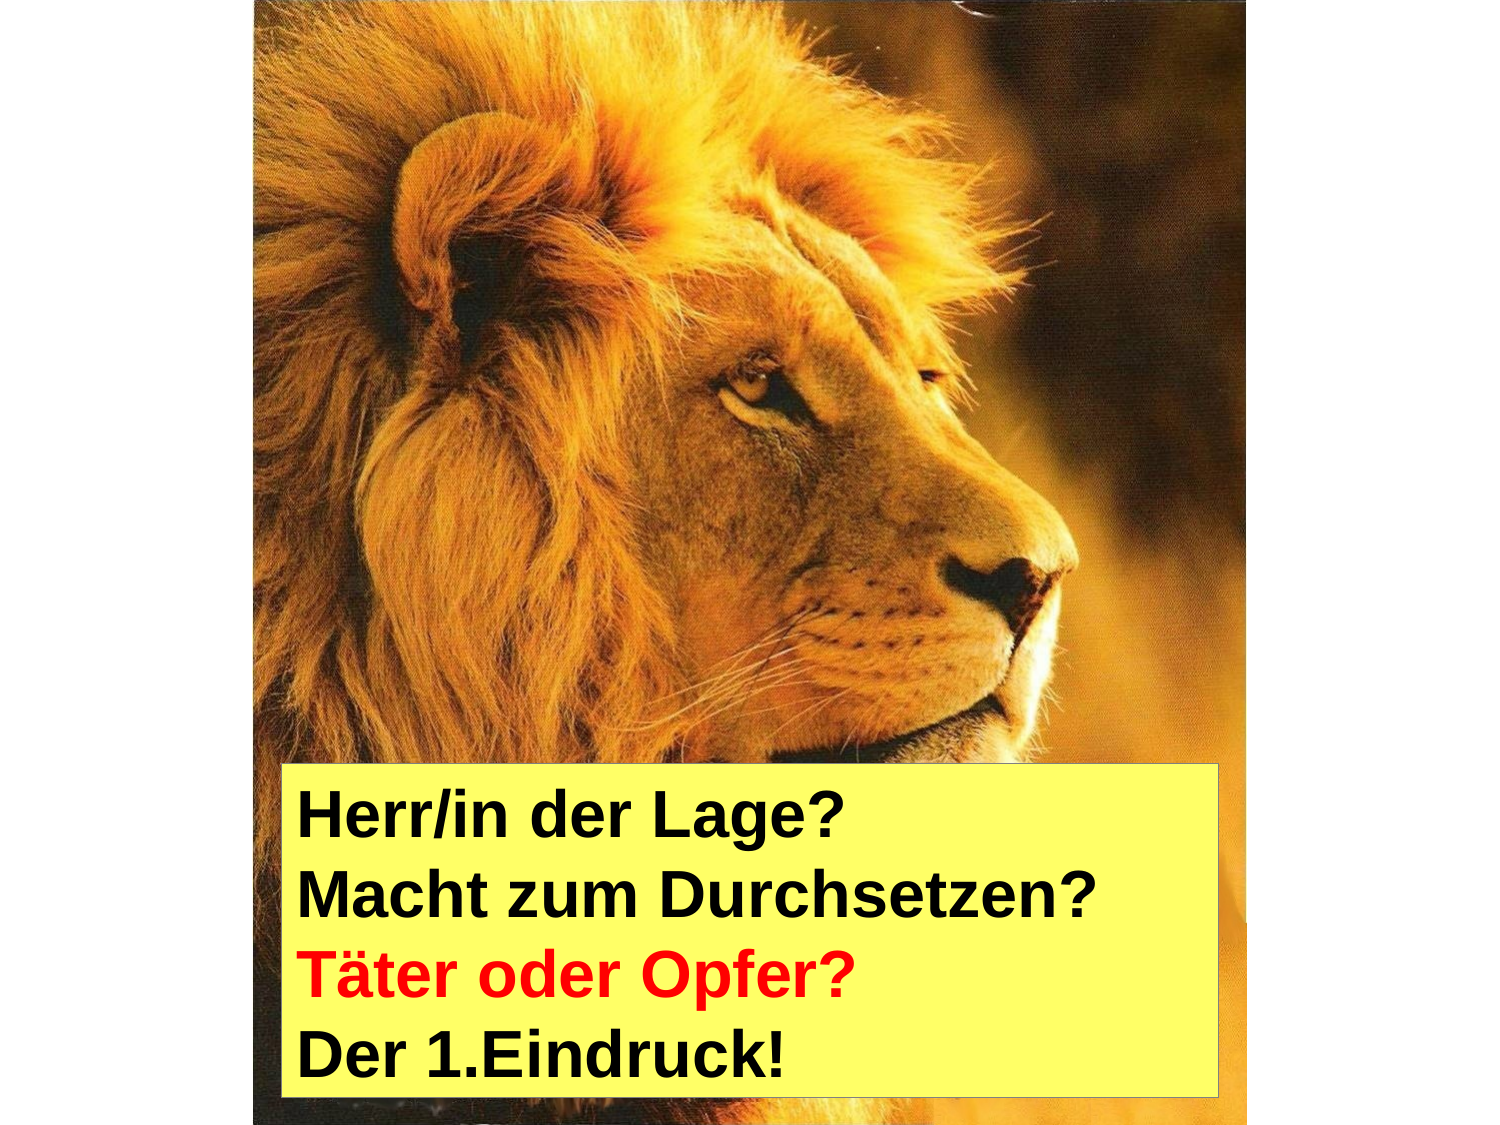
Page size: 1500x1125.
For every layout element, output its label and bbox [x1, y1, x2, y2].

picture [252, 0, 1248, 1125]
